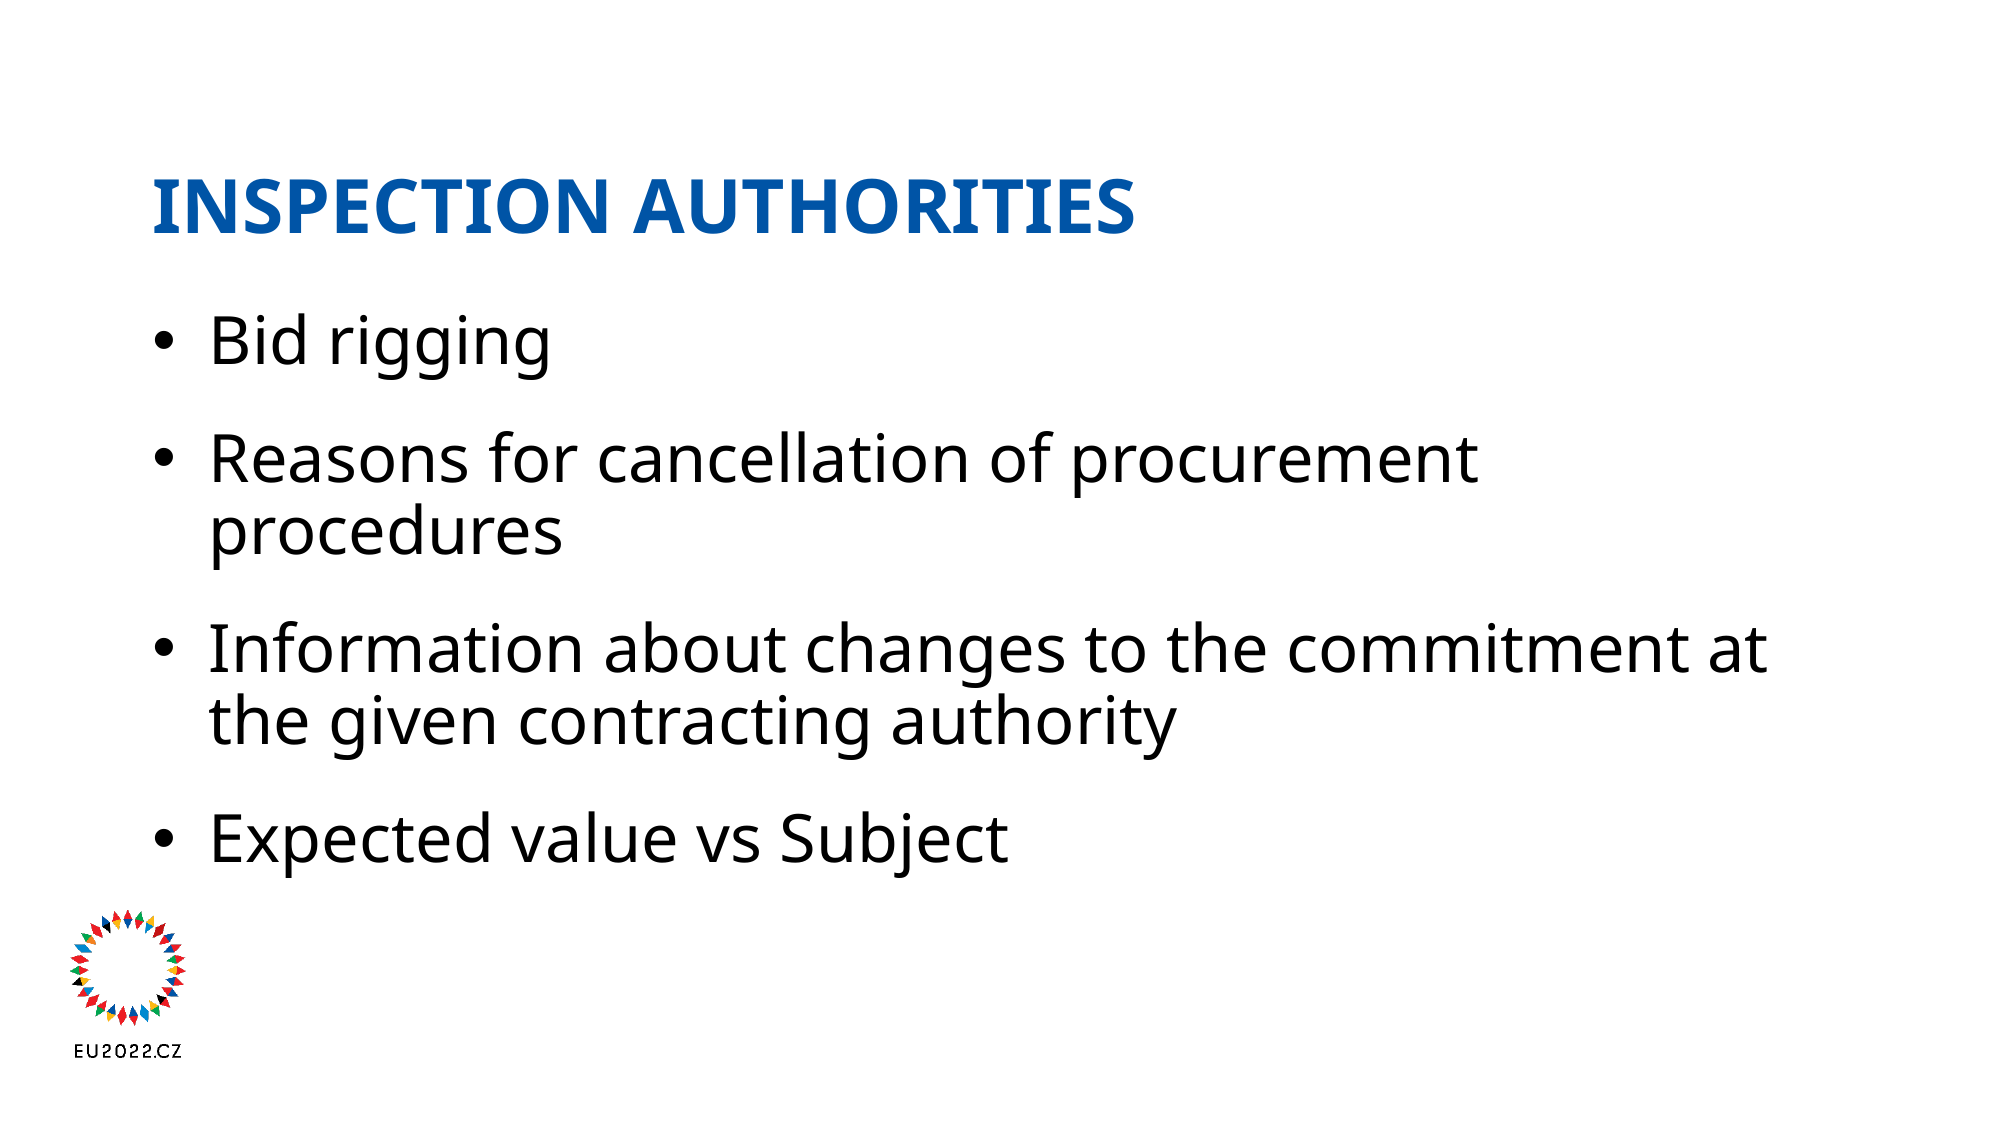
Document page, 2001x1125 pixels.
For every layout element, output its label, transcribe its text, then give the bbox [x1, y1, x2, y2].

title INSPECTION AUTHORITIES [137, 59, 1863, 278]
list Bid rigging Reasons for cancellation of procurement procedures Information about changes to the commitment at the given contracting authority Expected value vs Subject [137, 299, 1863, 1014]
picture [69, 909, 186, 1058]
